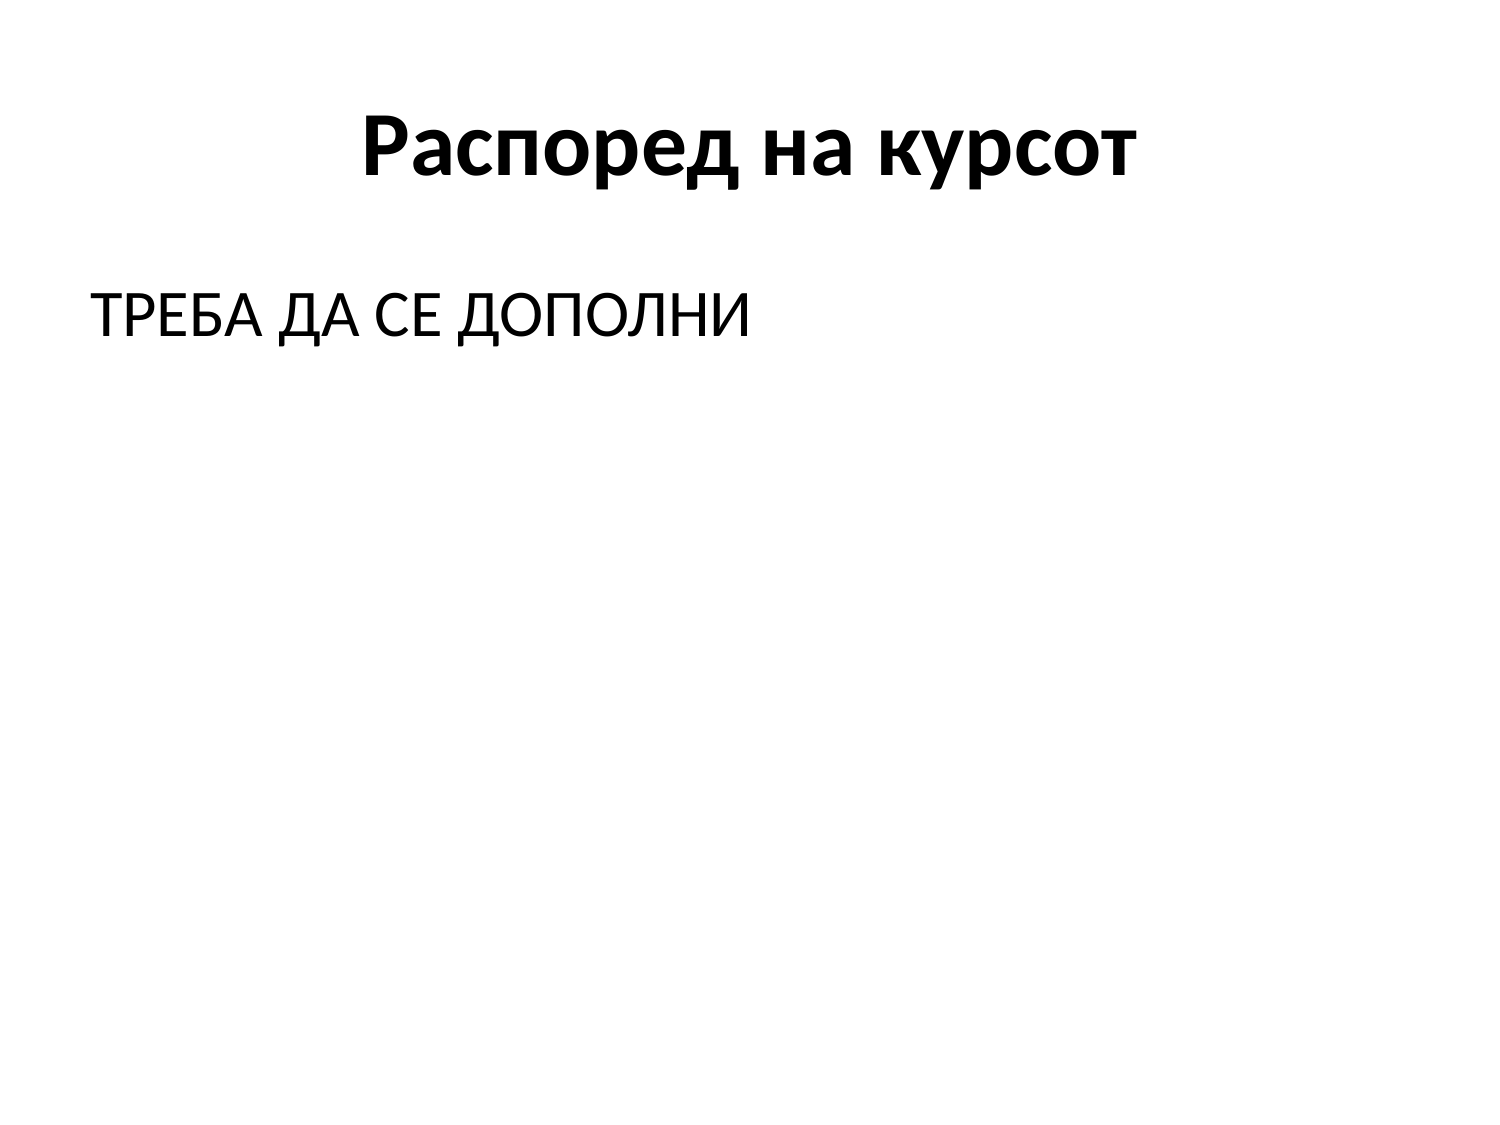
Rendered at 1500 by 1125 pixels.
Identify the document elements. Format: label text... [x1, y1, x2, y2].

title Распоред на курсот [75, 45, 1425, 233]
list ТРЕБА ДА СЕ ДОПОЛНИ [75, 262, 1425, 1005]
